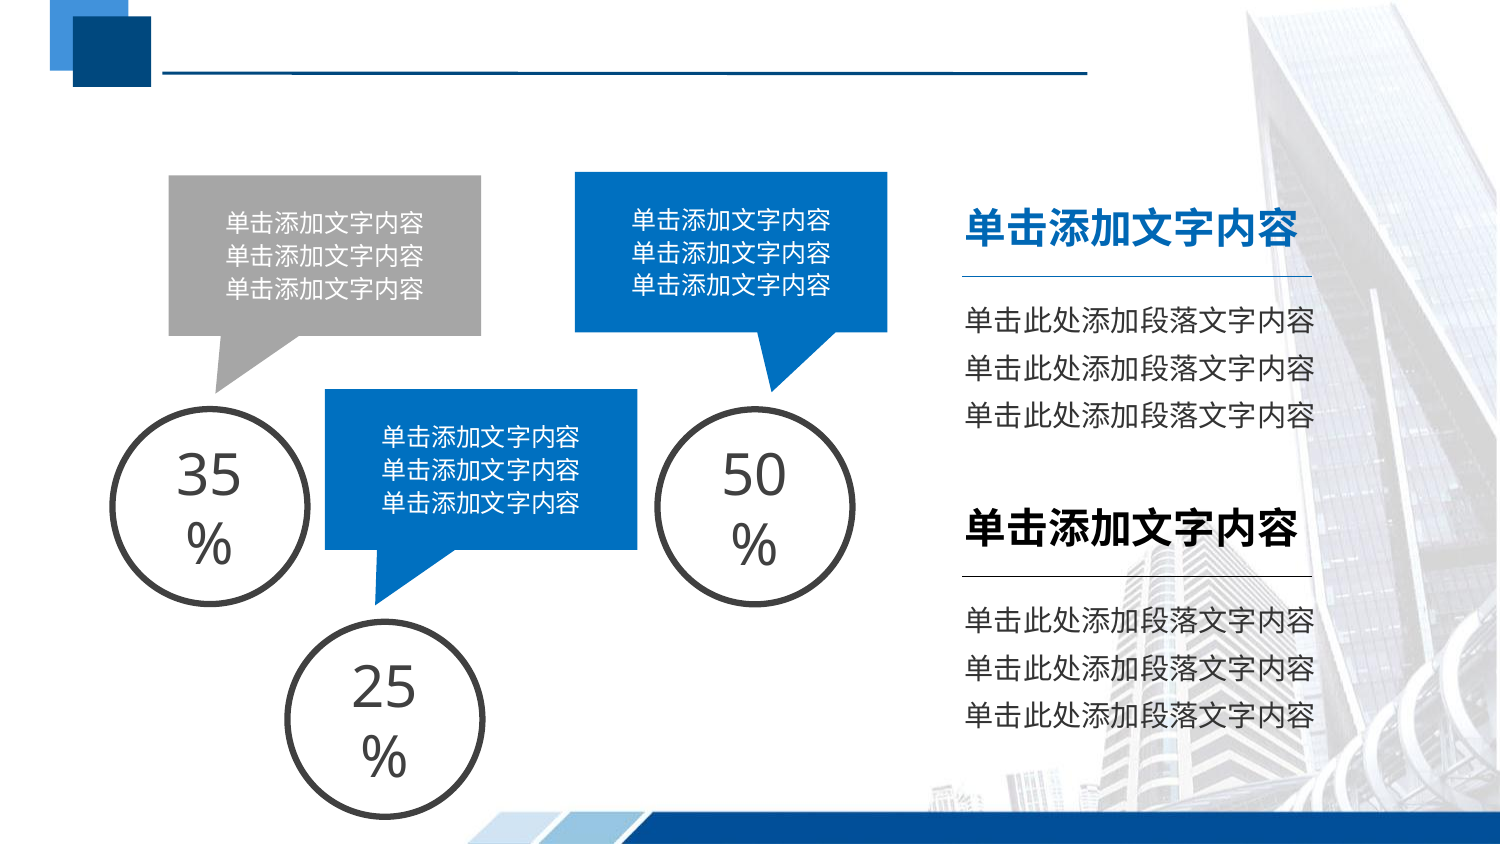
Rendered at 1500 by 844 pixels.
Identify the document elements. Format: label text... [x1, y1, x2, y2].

text_box 单击添加文字内容 单击添加文字内容 单击添加文字内容 [572, 169, 890, 395]
picture [0, 0, 1500, 844]
text_box 单击添加文字内容 单击添加文字内容 单击添加文字内容 [322, 387, 640, 608]
text_box 25% [285, 619, 485, 819]
text_box 35% [110, 406, 310, 607]
text_box 单击添加文字内容 [950, 194, 1350, 260]
text_box 50% [655, 407, 855, 607]
text_box 单击此处添加段落文字内容 单击此处添加段落文字内容 单击此处添加段落文字内容 [950, 587, 1350, 745]
text_box 单击添加文字内容 [950, 494, 1350, 560]
text_box 单击此处添加段落文字内容 单击此处添加段落文字内容 单击此处添加段落文字内容 [950, 287, 1350, 445]
text_box 单击添加文字内容 单击添加文字内容 单击添加文字内容 [166, 173, 484, 396]
